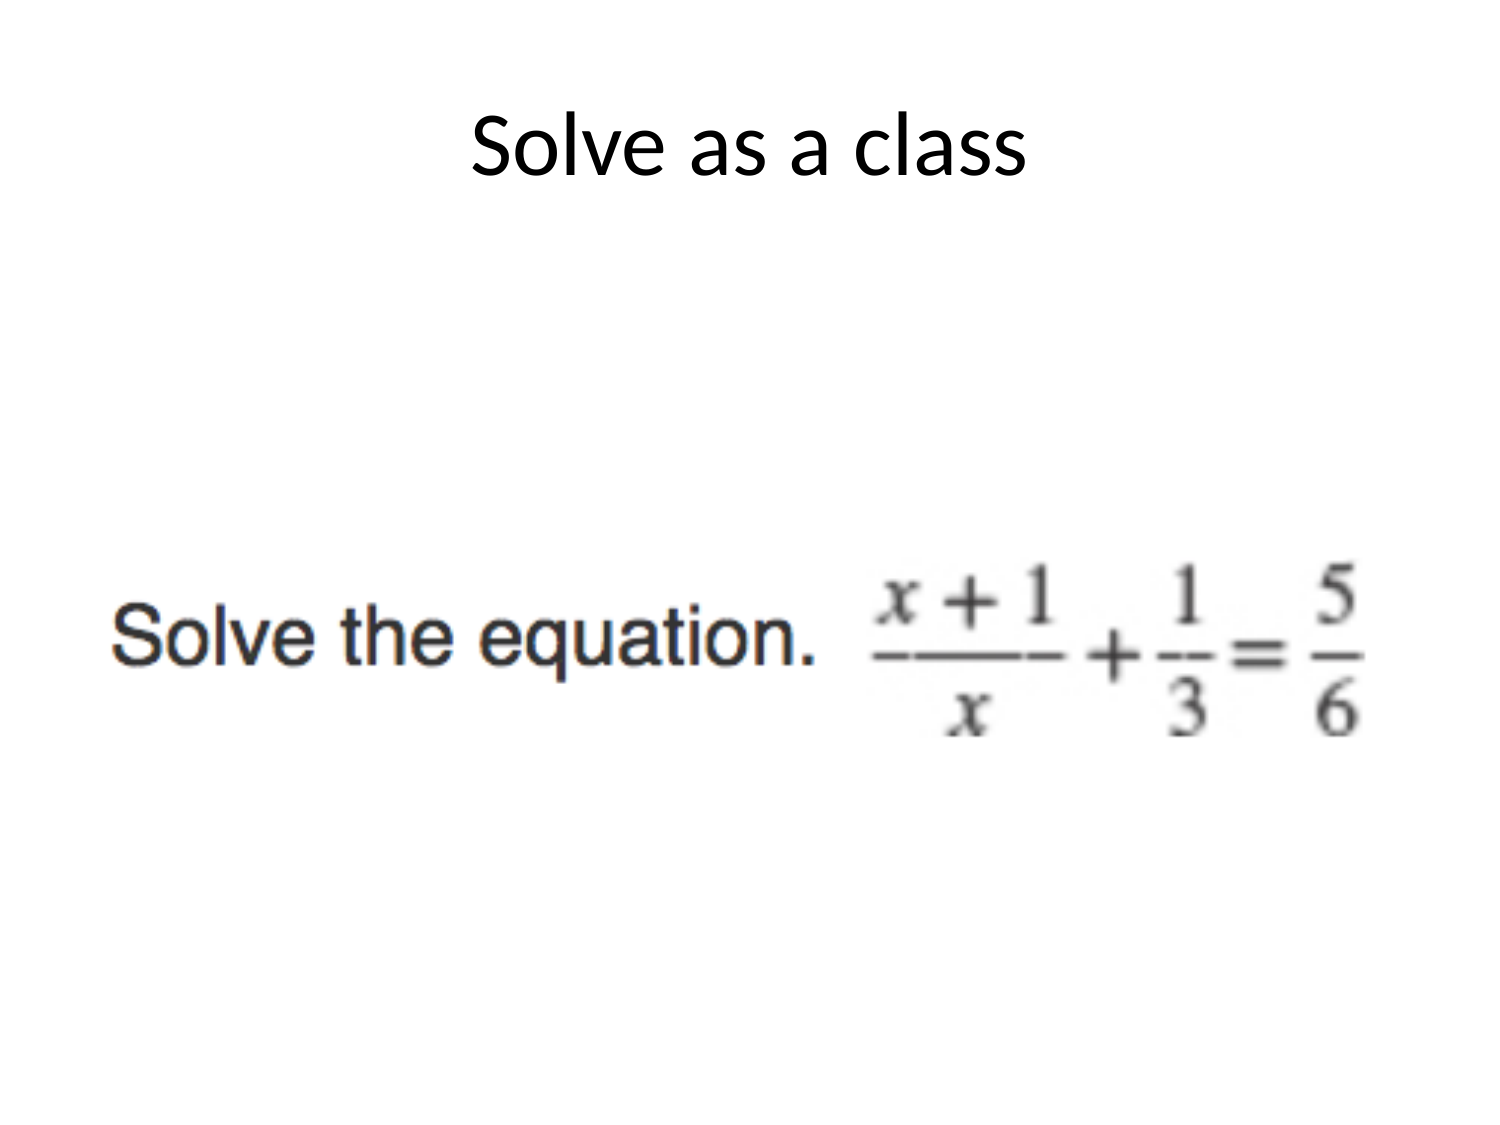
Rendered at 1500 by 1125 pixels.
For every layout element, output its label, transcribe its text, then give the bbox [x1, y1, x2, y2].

title Solve as a class [75, 45, 1425, 233]
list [74, 262, 1426, 1006]
